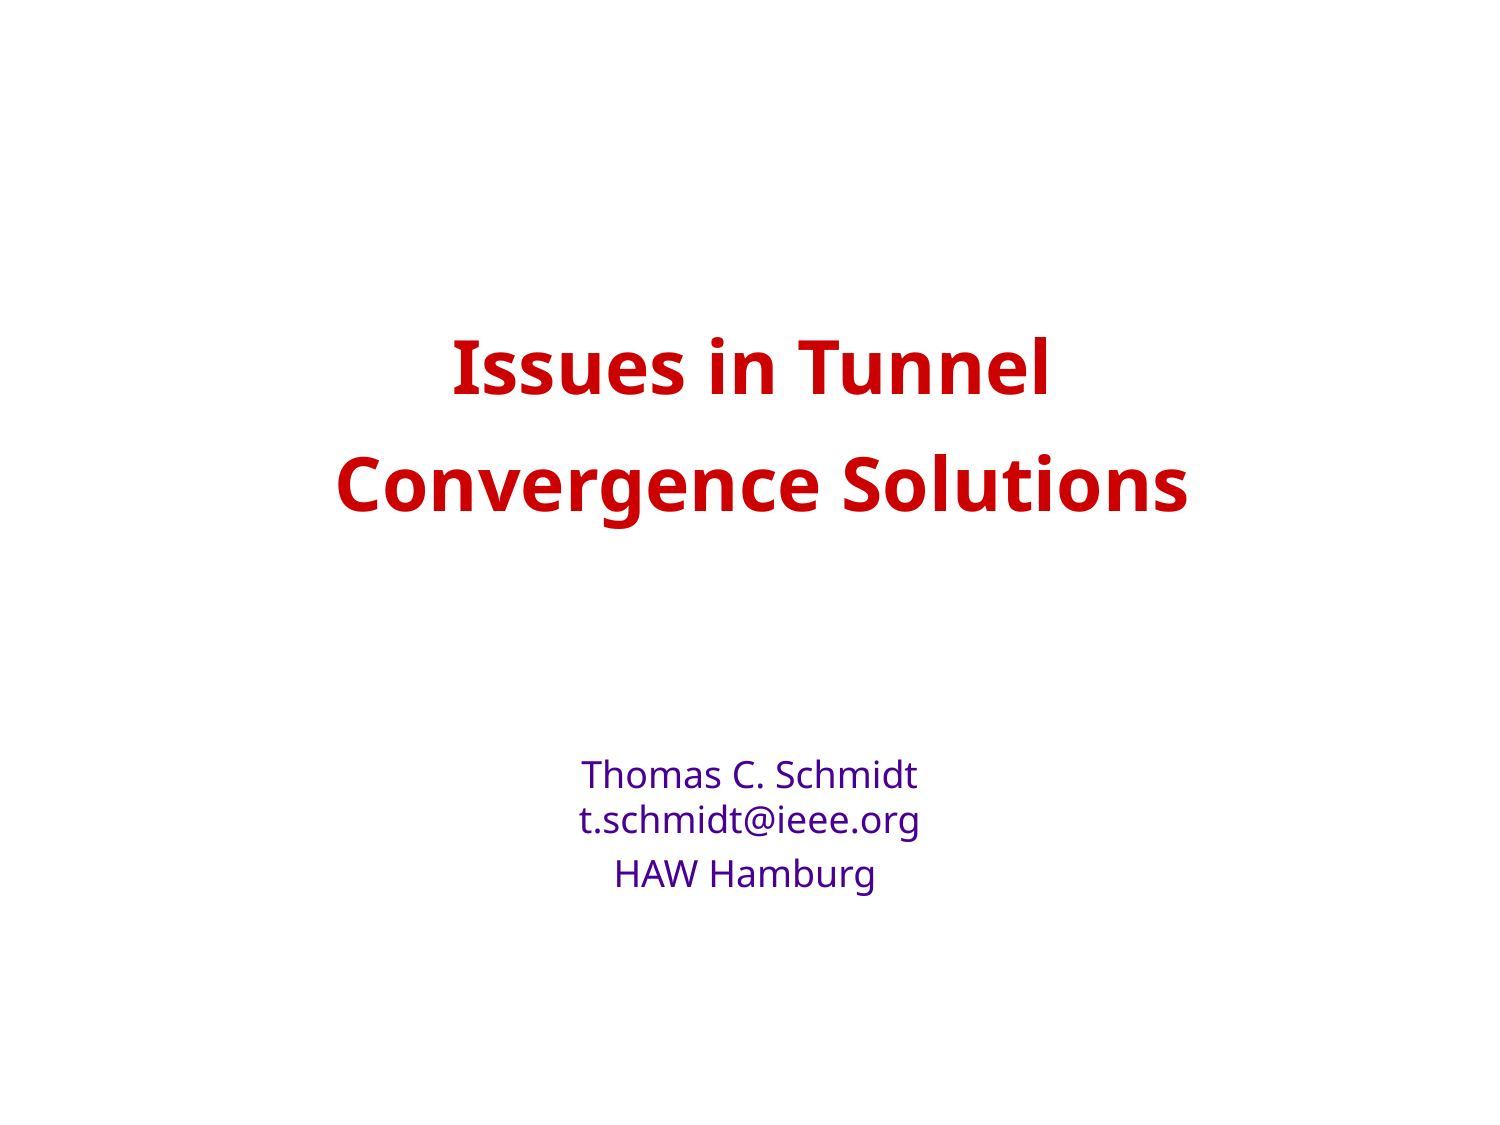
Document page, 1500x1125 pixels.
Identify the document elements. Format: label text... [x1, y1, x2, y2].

subtitle Thomas C. Schmidt t.schmidt@ieee.org HAW Hamburg [49, 697, 1451, 1074]
title Issues in Tunnel Convergence Solutions [24, 195, 1500, 693]
